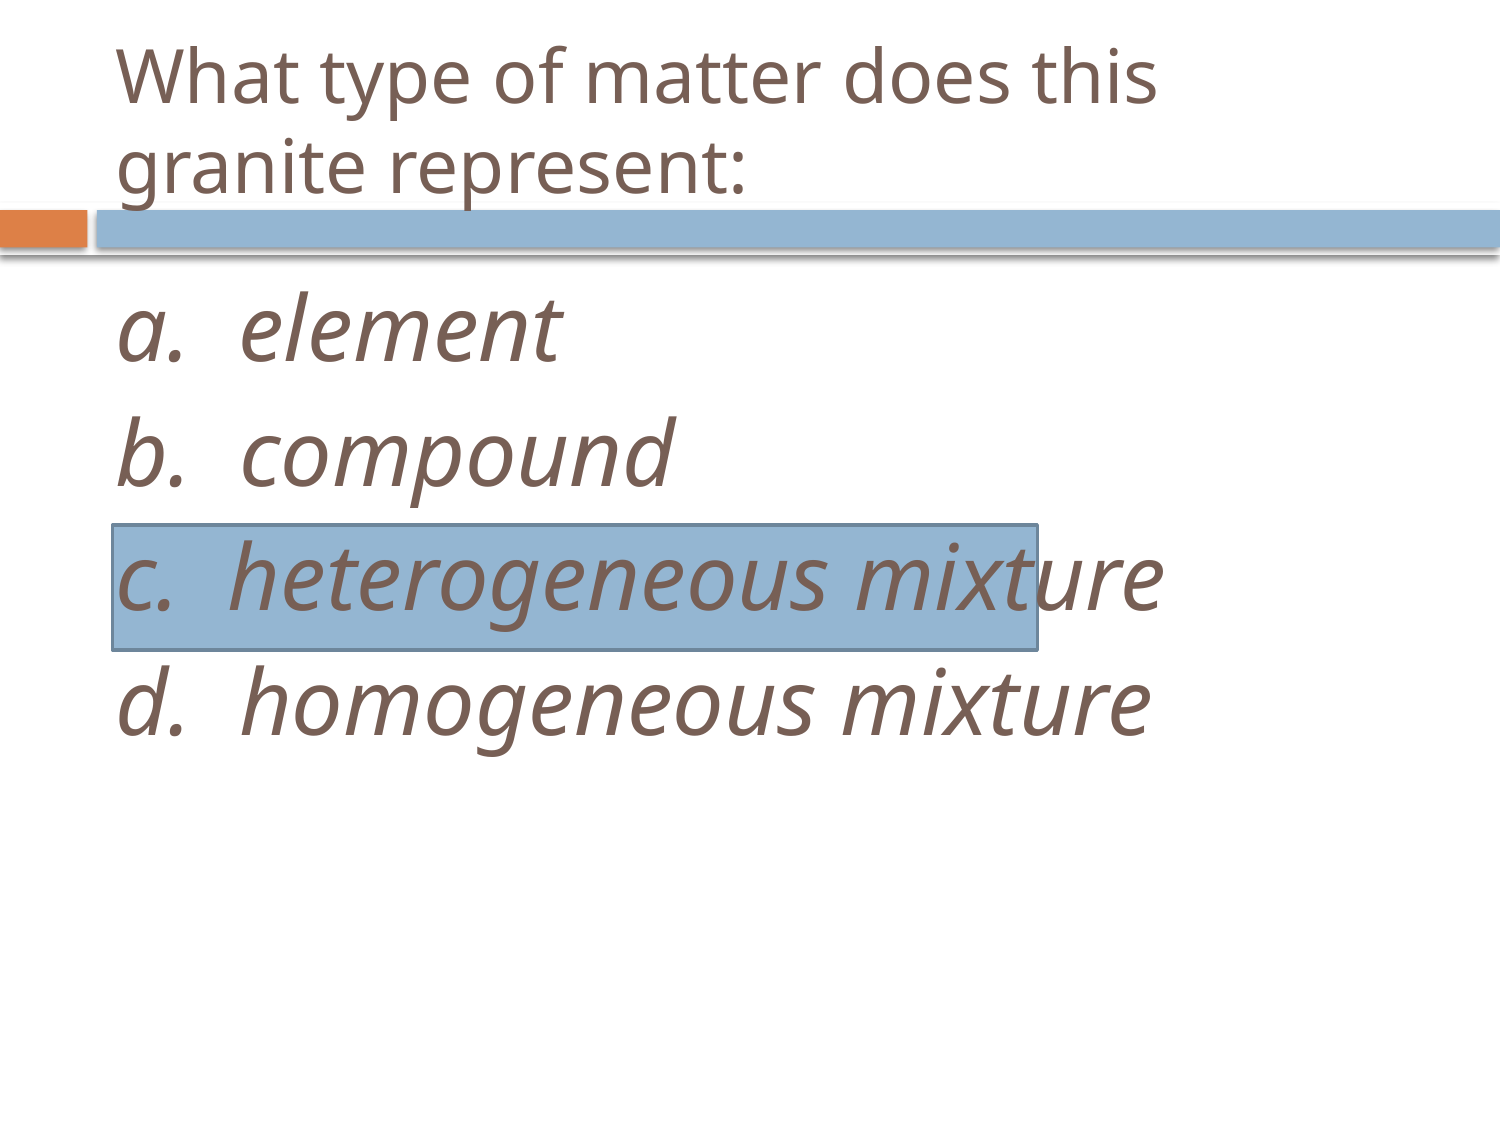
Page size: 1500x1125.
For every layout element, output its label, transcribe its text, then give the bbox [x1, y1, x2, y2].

title What type of matter does this granite represent: [100, 37, 1438, 200]
list a. element b. compound c. heterogeneous mixture d. homogeneous mixture [100, 262, 1438, 1000]
